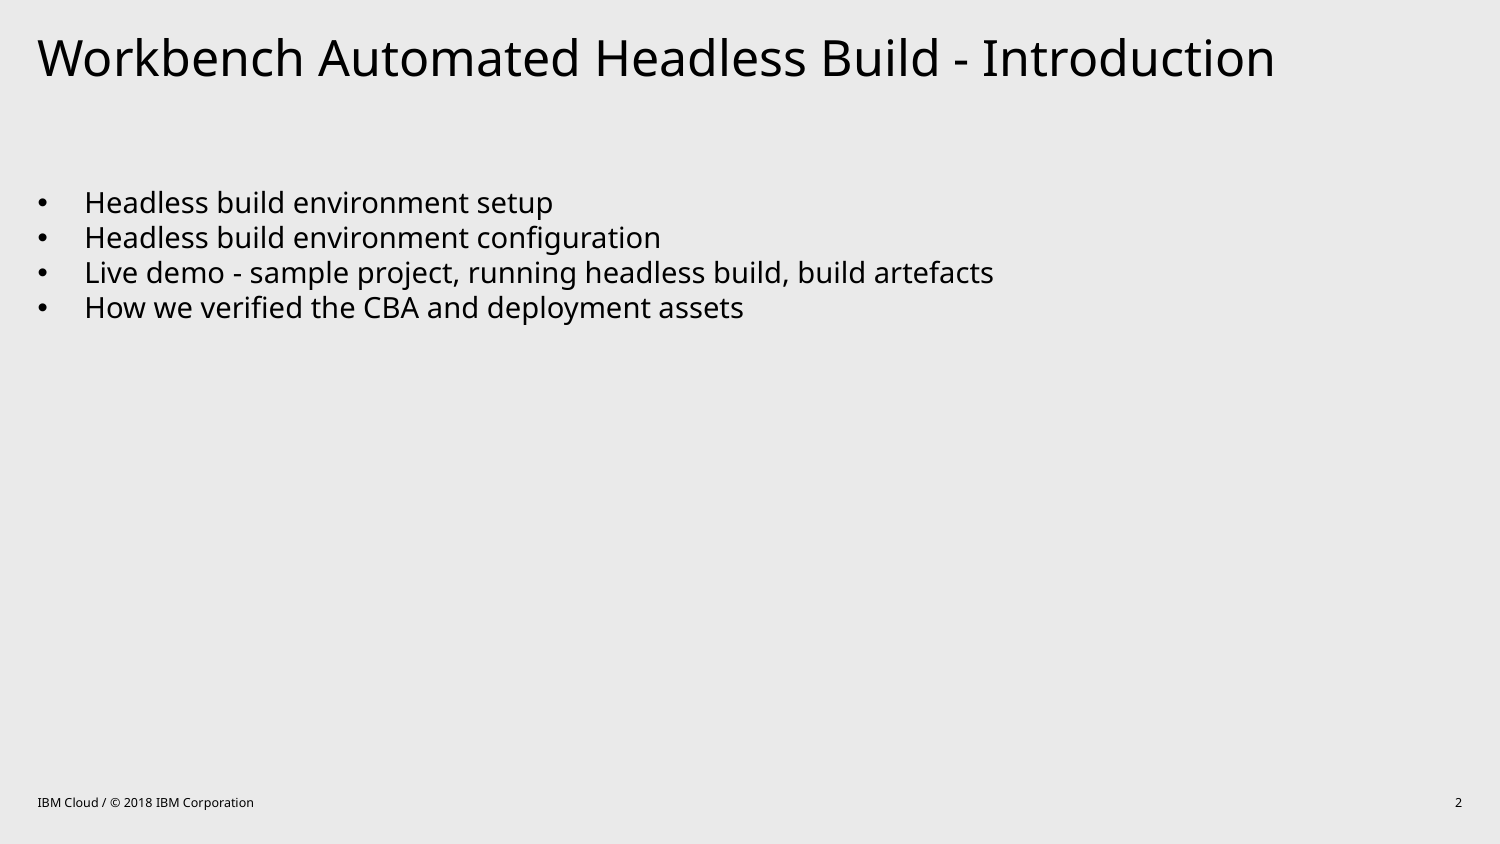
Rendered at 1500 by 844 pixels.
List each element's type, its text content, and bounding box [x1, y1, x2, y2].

list Headless build environment setup Headless build environment configuration Live demo - sample project, running headless build, build artefacts How we verified the CBA and deployment assets [37, 184, 1463, 773]
slide_number 2 [1125, 791, 1463, 815]
footer IBM Cloud / © 2018 IBM Corporation [37, 791, 1088, 815]
title Workbench Automated Headless Build - Introduction [37, 33, 1463, 184]
